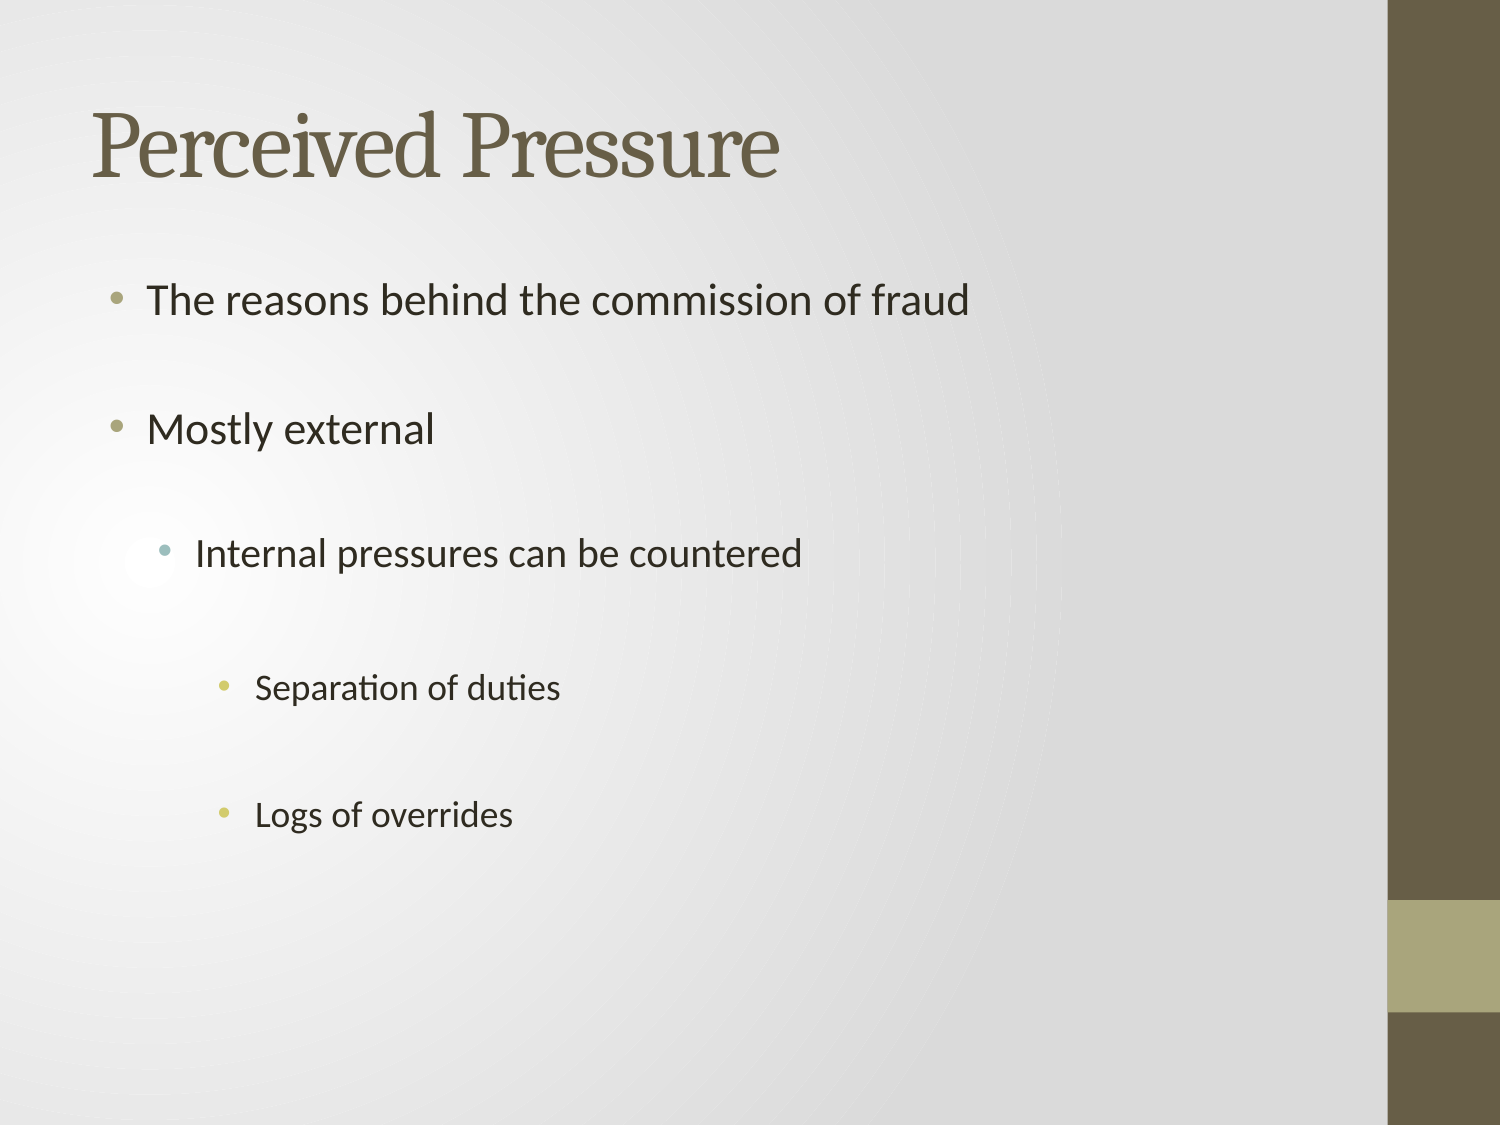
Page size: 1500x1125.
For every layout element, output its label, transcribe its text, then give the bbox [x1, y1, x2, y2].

list The reasons behind the commission of fraud Mostly external Internal pressures can be countered Separation of duties Logs of overrides [75, 262, 1325, 1050]
title Perceived Pressure [75, 45, 1325, 233]
